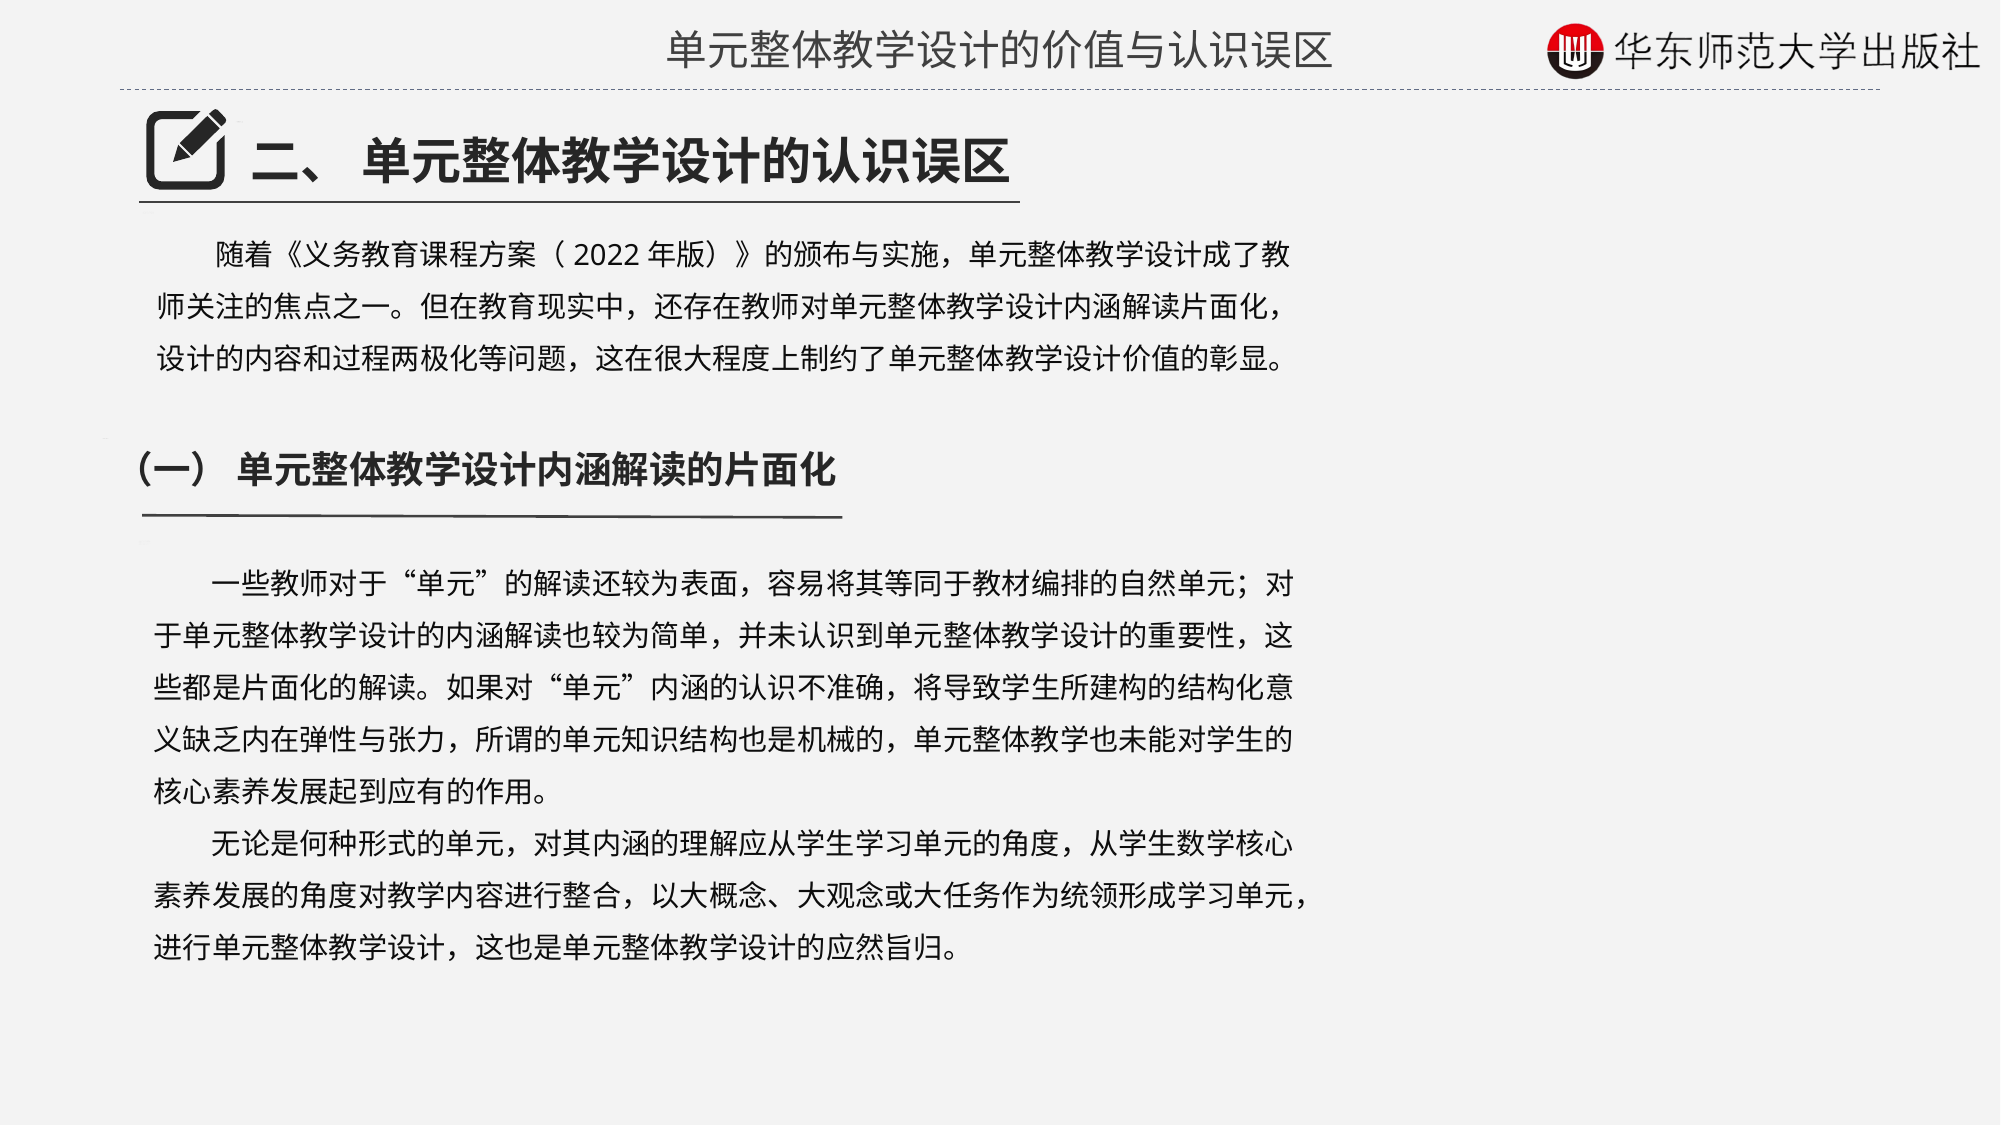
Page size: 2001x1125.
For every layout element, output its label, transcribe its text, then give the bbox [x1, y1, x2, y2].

text_box 单元整体教学设计的价值与认识误区 [619, 23, 1381, 74]
text_box 一些教师对于“单元”的解读还较为表面，容易将其等同于教材编排的自然单元；对于单元整体教学设计的内涵解读也较为简单，并未认识到单元整体教学设计的重要性，这些都是片面化的解读。如果对“单元”内涵的认识不准确，将导致学生所建构的结构化意义缺乏内在弹性与张力，所谓的单元知识结构也是机械的，单元整体教学也未能对学生的核心素养发展起到应有的作用。 无论是何种形式的单元，对其内涵的理解应从学生学习单元的角度，从学生数学核心素养发展的角度对教学内容进行整合，以大概念、大观念或大任务作为统领形成学习单元，进行单元整体教学设计，这也是单元整体教学设计的应然旨归。 [138, 540, 1320, 972]
text_box 随着《义务教育课程方案（2022年版）》的颁布与实施，单元整体教学设计成了教师关注的焦点之一。但在教育现实中，还存在教师对单元整体教学设计内涵解读片面化，设计的内容和过程两极化等问题，这在很大程度上制约了单元整体教学设计价值的彰显。 [142, 212, 1320, 383]
text_box [208, 109, 227, 127]
text_box 二、 单元整体教学设计的认识误区 [235, 121, 1255, 197]
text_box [1536, 13, 1989, 83]
text_box [146, 111, 225, 190]
text_box （一） 单元整体教学设计内涵解读的片面化 [101, 438, 860, 498]
